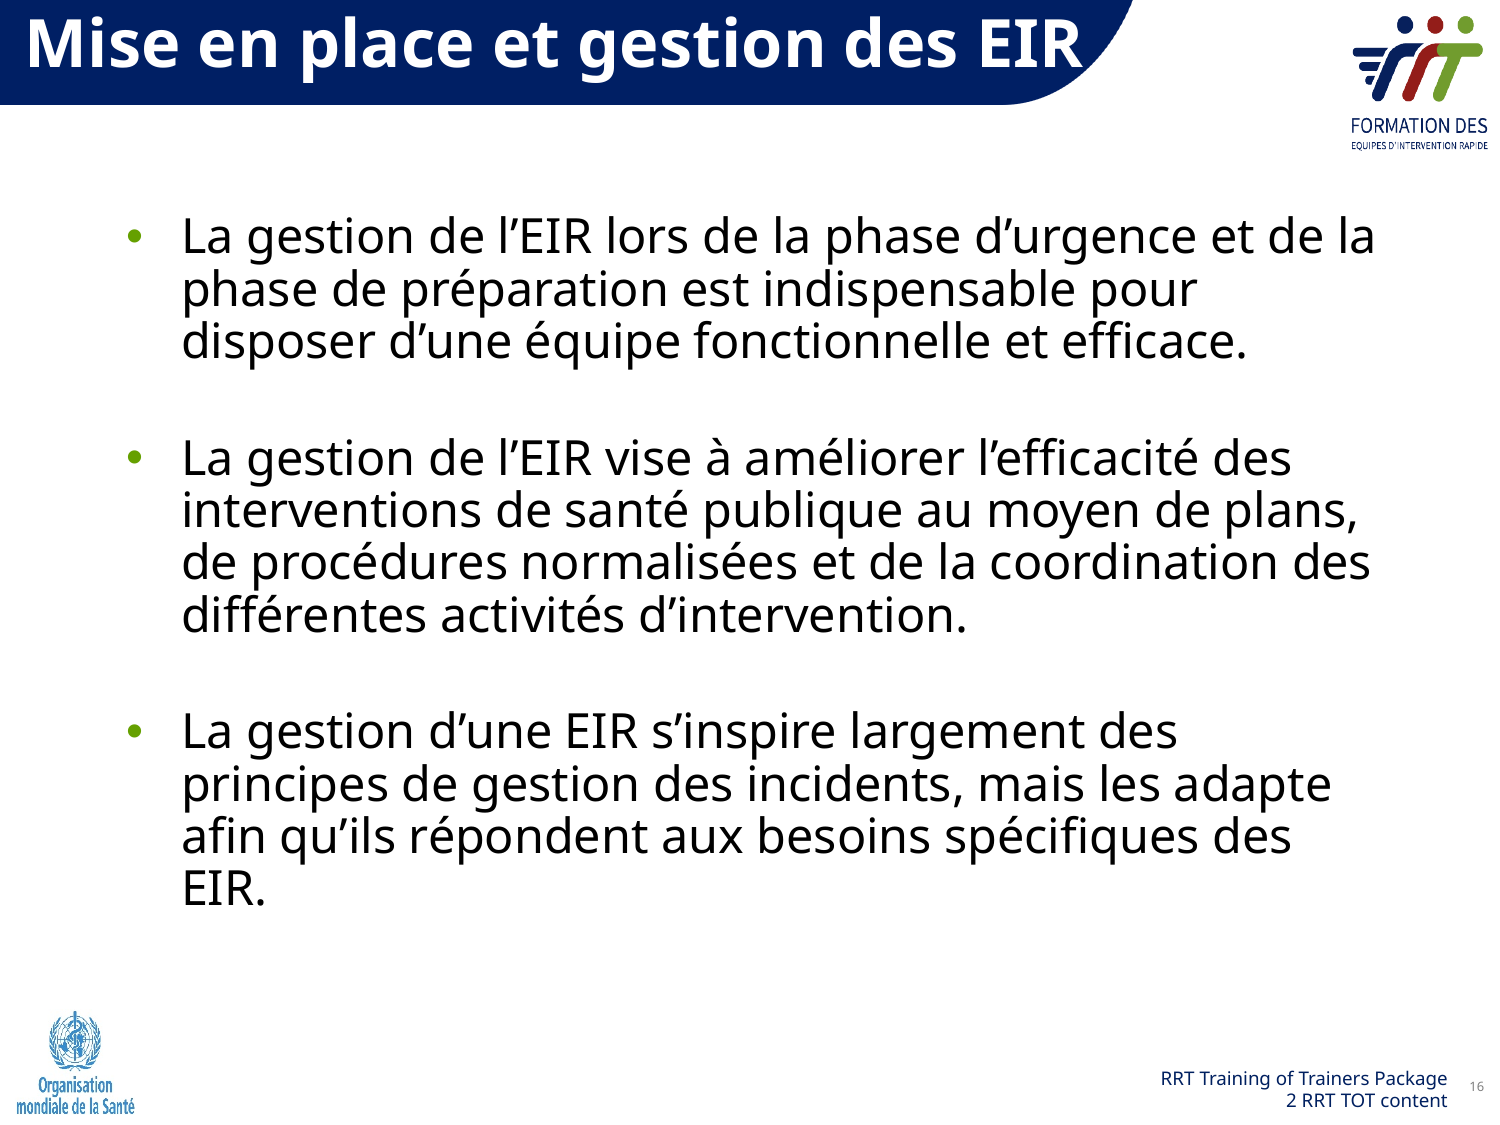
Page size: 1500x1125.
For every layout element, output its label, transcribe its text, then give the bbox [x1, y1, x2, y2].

picture [0, 0, 1150, 105]
picture [15, 1009, 135, 1115]
title Mise en place et gestion des EIR [16, 0, 1368, 92]
picture [1351, 15, 1488, 151]
list La gestion de l’EIR lors de la phase d’urgence et de la phase de préparation est indispensable pour disposer d’une équipe fonctionnelle et efficace. La gestion de l’EIR vise à améliorer l’efficacité des interventions de santé publique au moyen de plans, de procédures normalisées et de la coordination des différentes activités d’intervention. La gestion d’une EIR s’inspire largement des principes de gestion des incidents, mais les adapte afin qu’ils répondent aux besoins spécifiques des EIR. [118, 204, 1391, 969]
